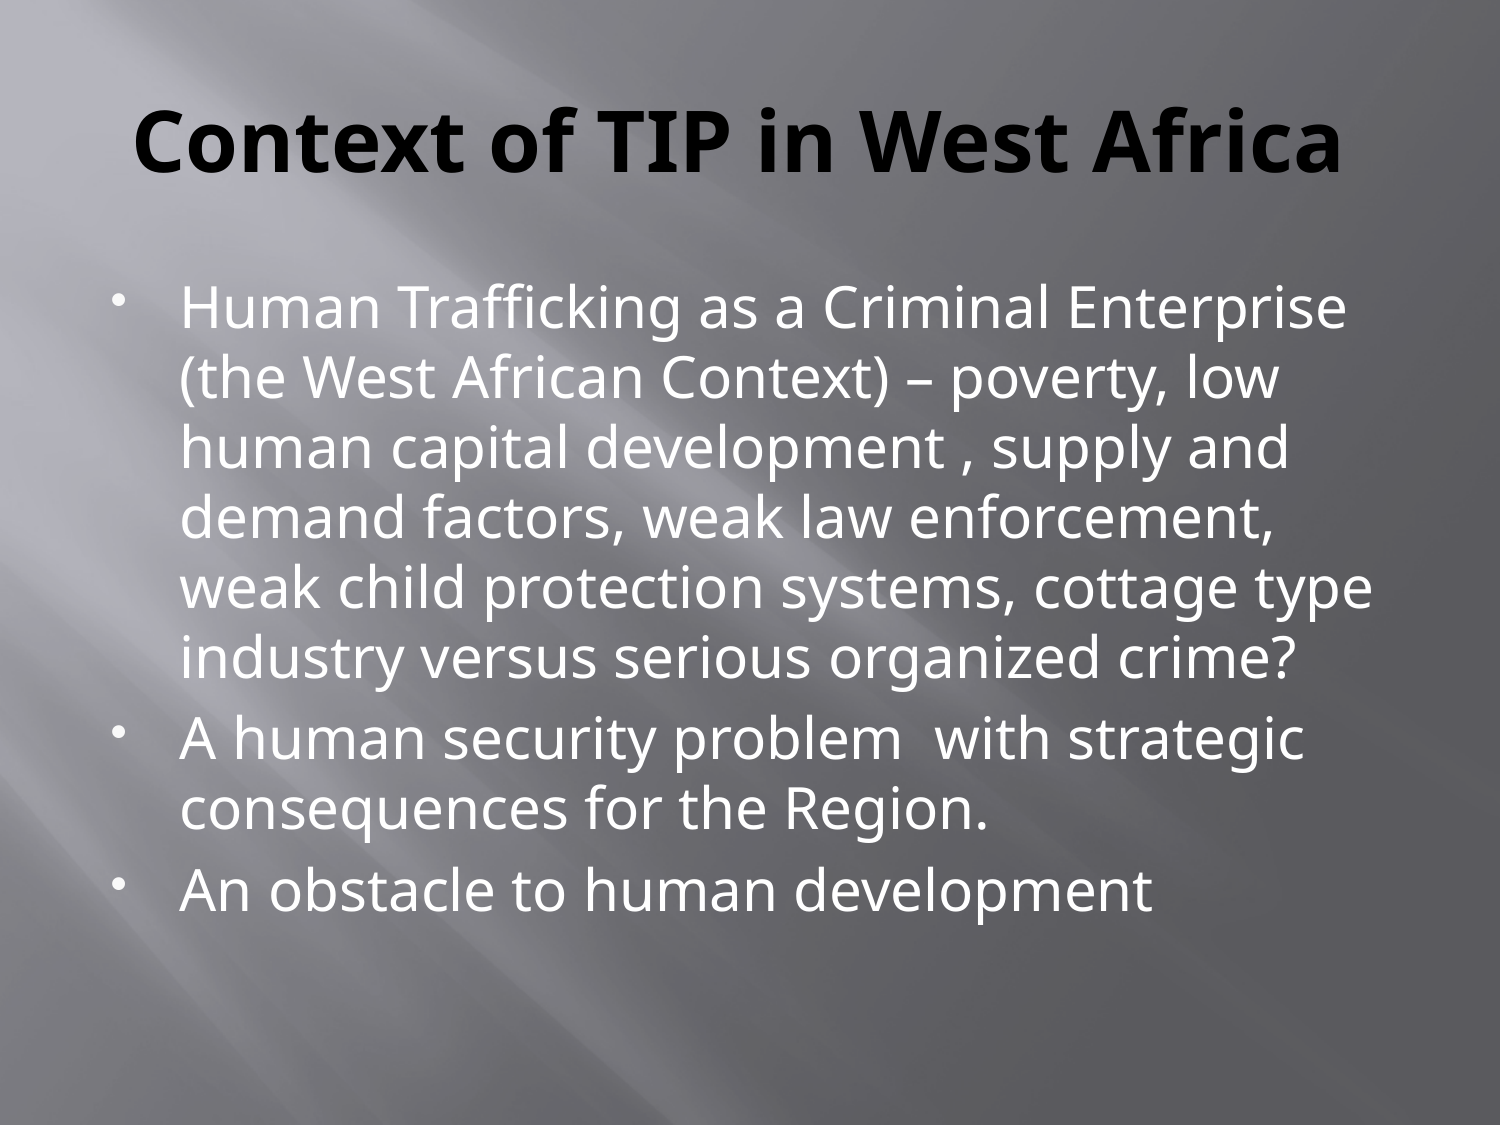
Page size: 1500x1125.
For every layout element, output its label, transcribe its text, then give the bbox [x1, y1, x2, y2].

title Context of TIP in West Africa [75, 45, 1425, 233]
list Human Trafficking as a Criminal Enterprise (the West African Context) – poverty, low human capital development , supply and demand factors, weak law enforcement, weak child protection systems, cottage type industry versus serious organized crime? A human security problem with strategic consequences for the Region. An obstacle to human development [75, 262, 1425, 1035]
